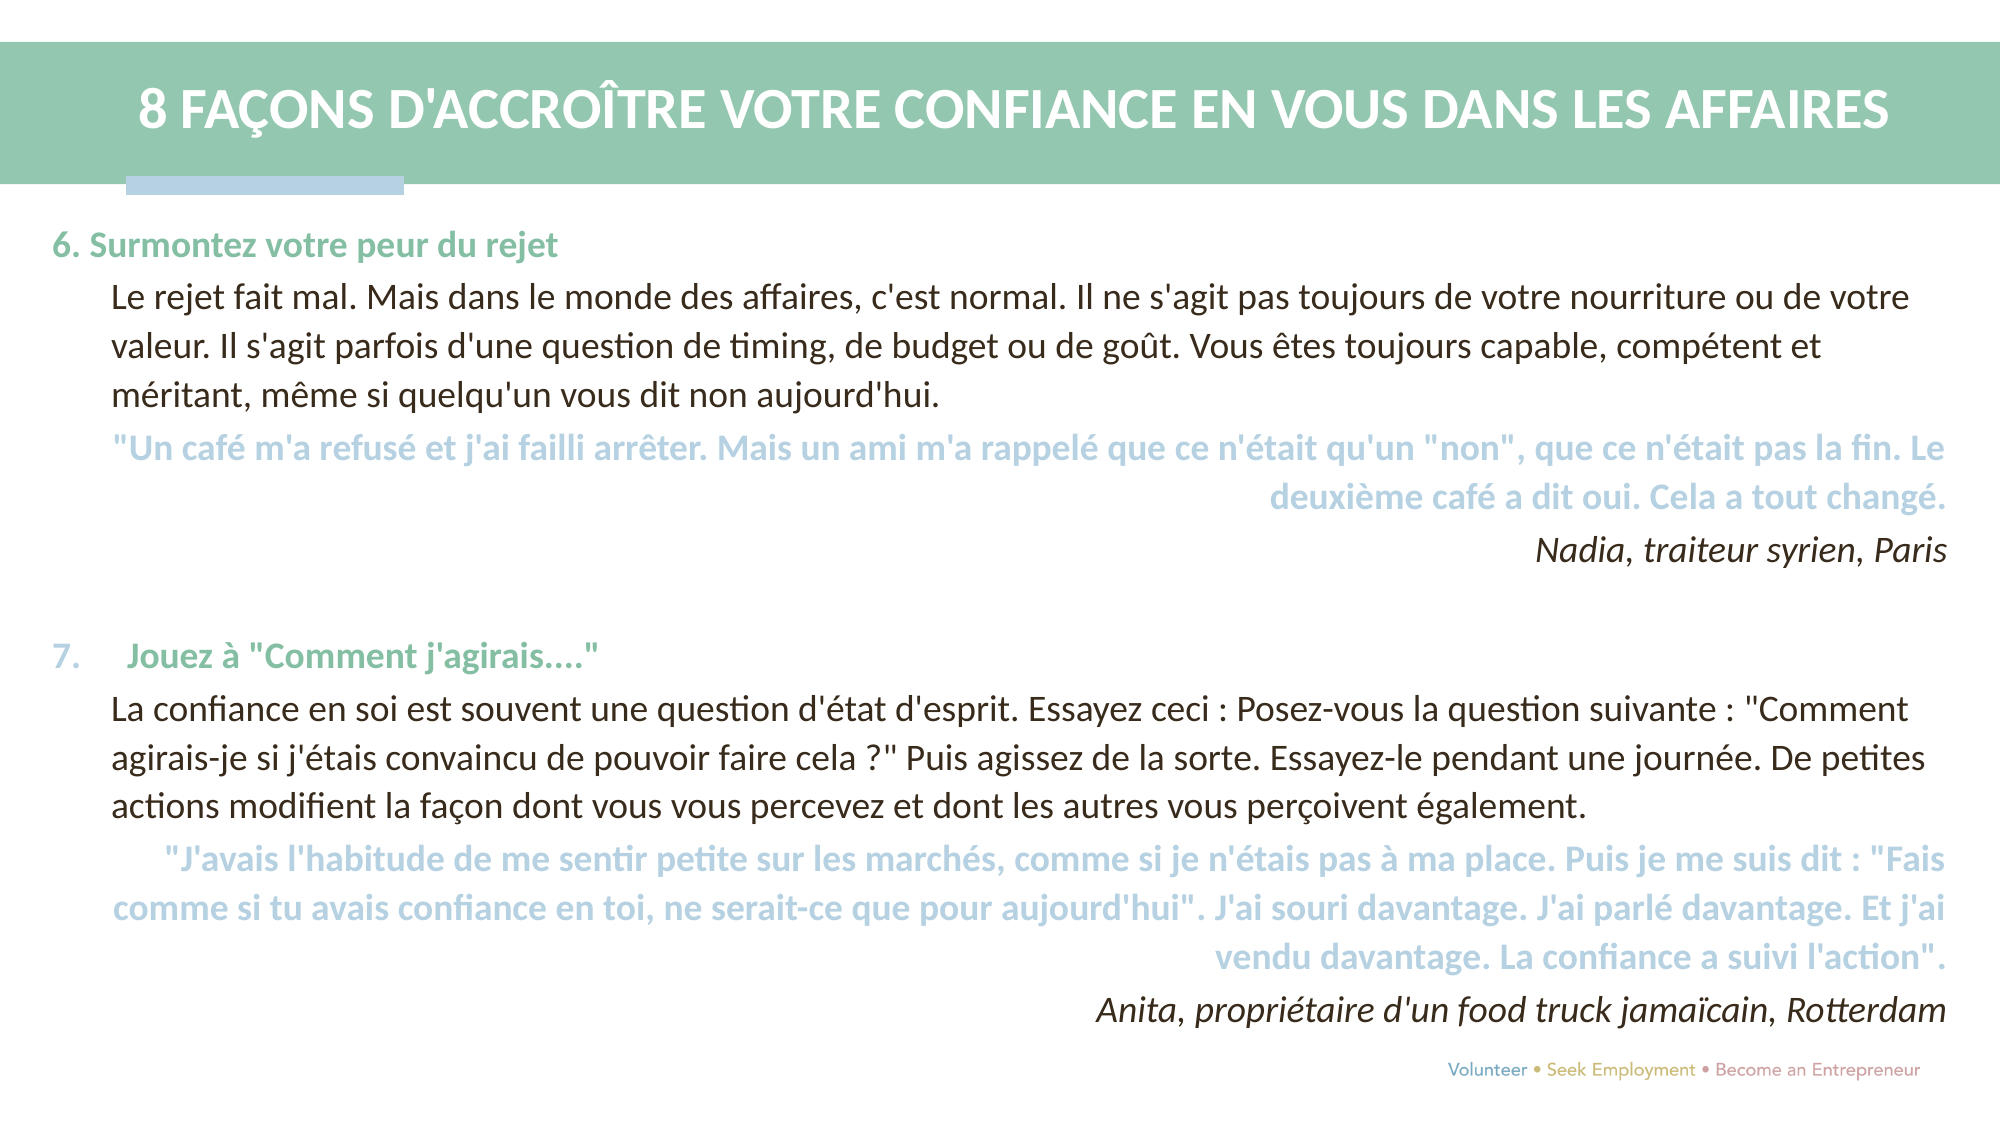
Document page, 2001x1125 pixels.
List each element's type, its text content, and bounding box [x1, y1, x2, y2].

list 8 FAÇONS D'ACCROÎTRE VOTRE CONFIANCE EN VOUS DANS LES AFFAIRES [123, 51, 1913, 170]
picture [1418, 1046, 1971, 1103]
list 6. Surmontez votre peur du rejet Le rejet fait mal. Mais dans le monde des affaires, c'est normal. Il ne s'agit pas toujours de votre nourriture ou de votre valeur. Il s'agit parfois d'une question de timing, de budget ou de goût. Vous êtes toujours capable, compétent et méritant, même si quelqu'un vous dit non aujourd'hui. "Un café m'a refusé et j'ai failli arrêter. Mais un ami m'a rappelé que ce n'était qu'un "non", que ce n'était pas la fin. Le deuxième café a dit oui. Cela a tout changé. Nadia, traiteur syrien, Paris Jouez à "Comment j'agirais...." La confiance en soi est souvent une question d'état d'esprit. Essayez ceci : Posez-vous la question suivante : "Comment agirais-je si j'étais convaincu de pouvoir faire cela ?" Puis agissez de la sorte. Essayez-le pendant une journée. De petites actions modifient la façon dont vous vous percevez et dont les autres vous perçoivent également. "J'avais l'habitude de me sentir petite sur les marchés, comme si je n'étais pas à ma place. Puis je me suis dit : "Fais comme si tu avais confiance en toi, ne serait-ce que pour aujourd'hui". J'ai souri davantage. J'ai parlé davantage. Et j'ai vendu davantage. La confiance a suivi l'action". Anita, propriétaire d'un food truck jamaïcain, Rotterdam [37, 208, 1963, 955]
